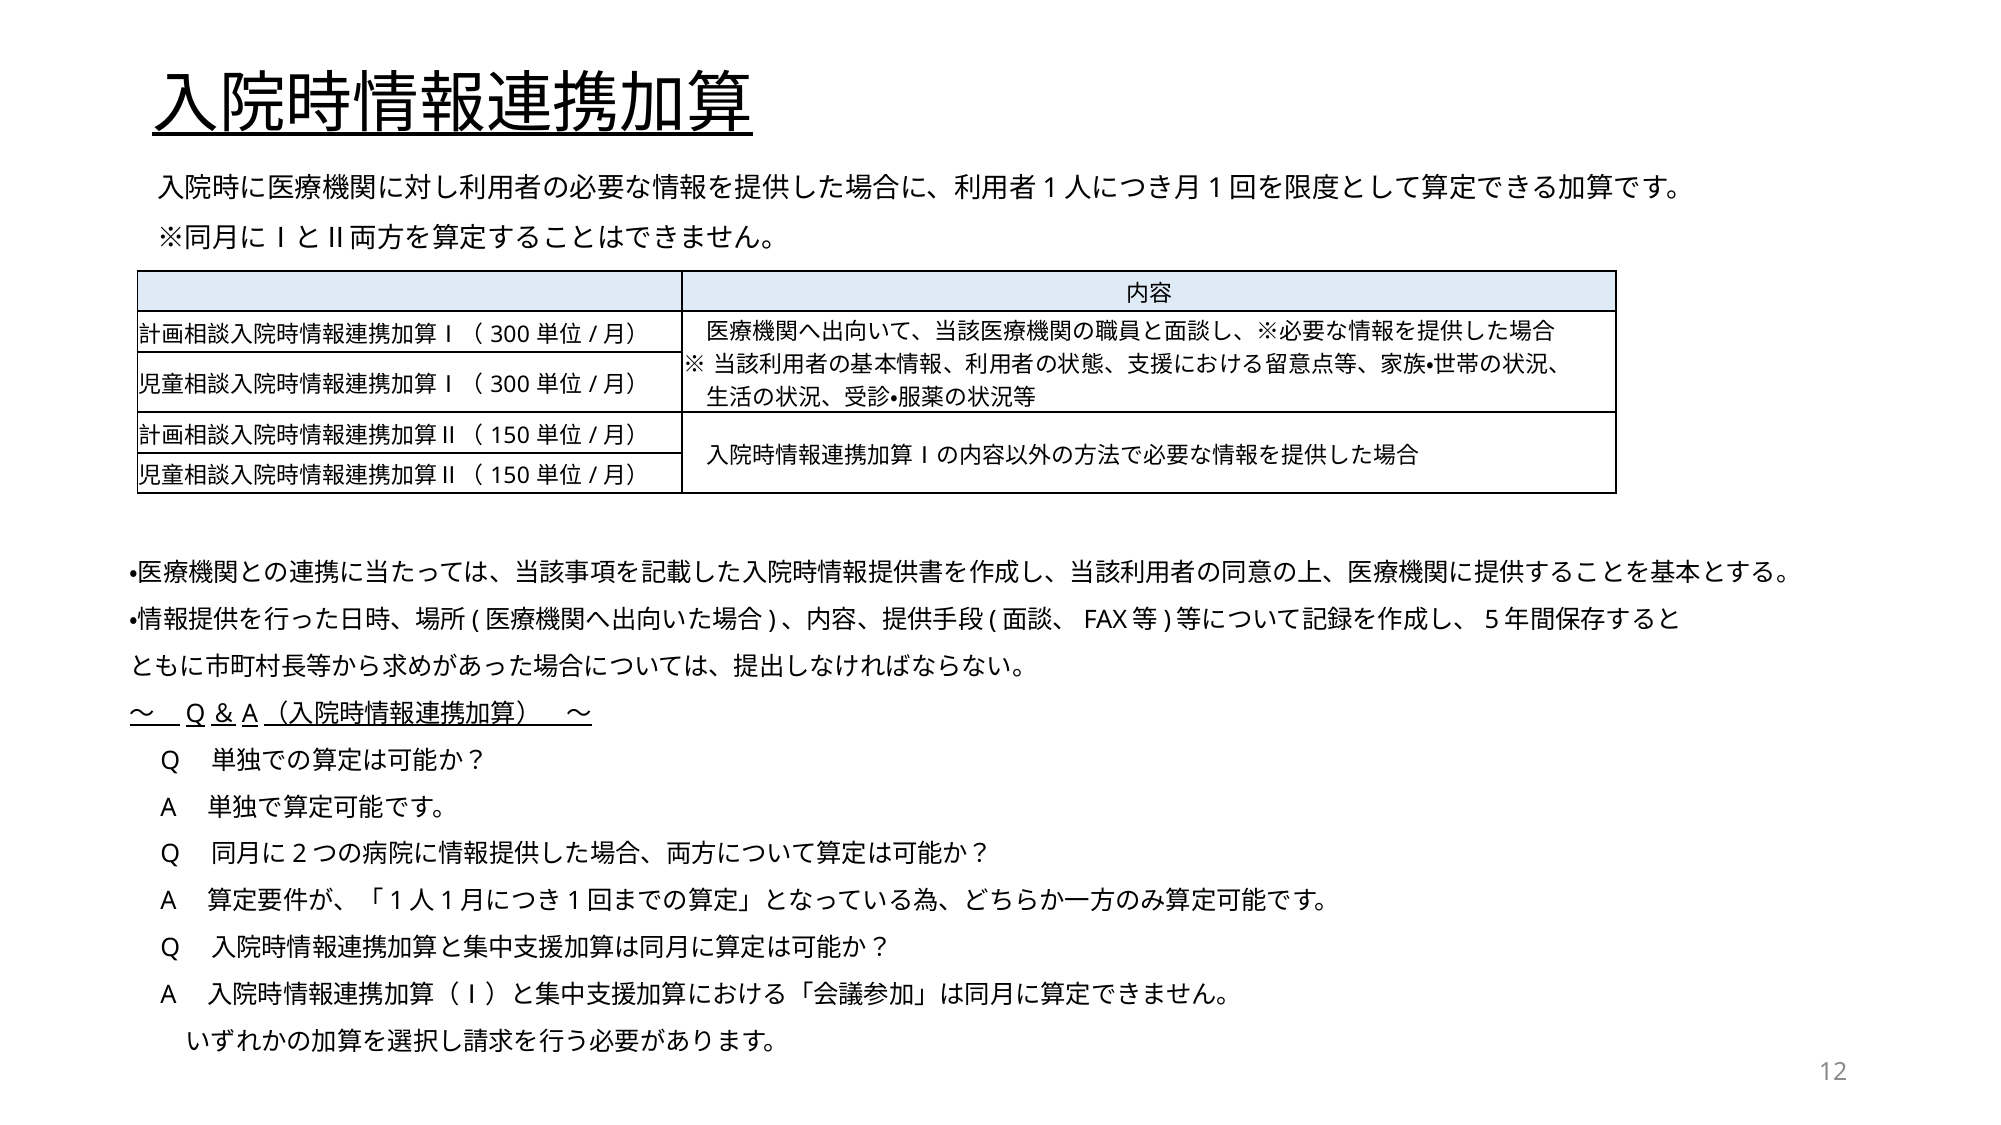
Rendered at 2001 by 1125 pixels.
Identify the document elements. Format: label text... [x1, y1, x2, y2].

table_header 内容 [683, 272, 1615, 310]
table_cell 児童相談入院時情報連携加算Ⅰ（300単位/月） [138, 353, 681, 411]
table_cell 医療機関へ出向いて、当該医療機関の職員と面談し、※必要な情報を提供した場合 ※当該利用者の基本情報、利用者の状態、支援における留意点等、家族・世帯の状況、 生活の状況、受診・服薬の状況等 [683, 312, 1615, 411]
table_cell 児童相談入院時情報連携加算Ⅱ（150単位/月） [138, 454, 681, 492]
table_cell 計画相談入院時情報連携加算Ⅱ（150単位/月） [138, 413, 681, 452]
table_cell 入院時情報連携加算Ⅰの内容以外の方法で必要な情報を提供した場合 [683, 413, 1615, 492]
title 入院時情報連携加算 [137, 59, 1863, 150]
list 入院時に医療機関に対し利用者の必要な情報を提供した場合に、利用者1人につき月1回を限度として算定できる加算です。 ※同月にⅠとⅡ両方を算定することはできません。 ・医療機関との連携に当たっては、当該事項を記載した入院時情報提供書を作成し、当該利用者の同意の上、医療機関に提供することを基本とする。 ・情報提供を行った日時、場所(医療機関へ出向いた場合)、内容、提供手段(面談、FAX等)等について記録を作成し、5年間保存すると ともに市町村長等から求めがあった場合については、提出しなければならない。 ～ Q＆A（入院時情報連携加算） ～ Q 単独での算定は可能か？ A 単独で算定可能です。 Q 同月に2つの病院に情報提供した場合、両方について算定は可能か？ A 算定要件が、「1人1月につき1回までの算定」となっている為、どちらか一方のみ算定可能です。 Q 入院時情報連携加算と集中支援加算は同月に算定は可能か？ A 入院時情報連携加算（Ⅰ）と集中支援加算における「会議参加」は同月に算定できません。 いずれかの加算を選択し請求を行う必要があります。 [114, 166, 1840, 1066]
table_header [138, 272, 681, 310]
slide_number 12 [1412, 1042, 1863, 1103]
table_cell 計画相談入院時情報連携加算Ⅰ（300単位/月） [138, 312, 681, 351]
